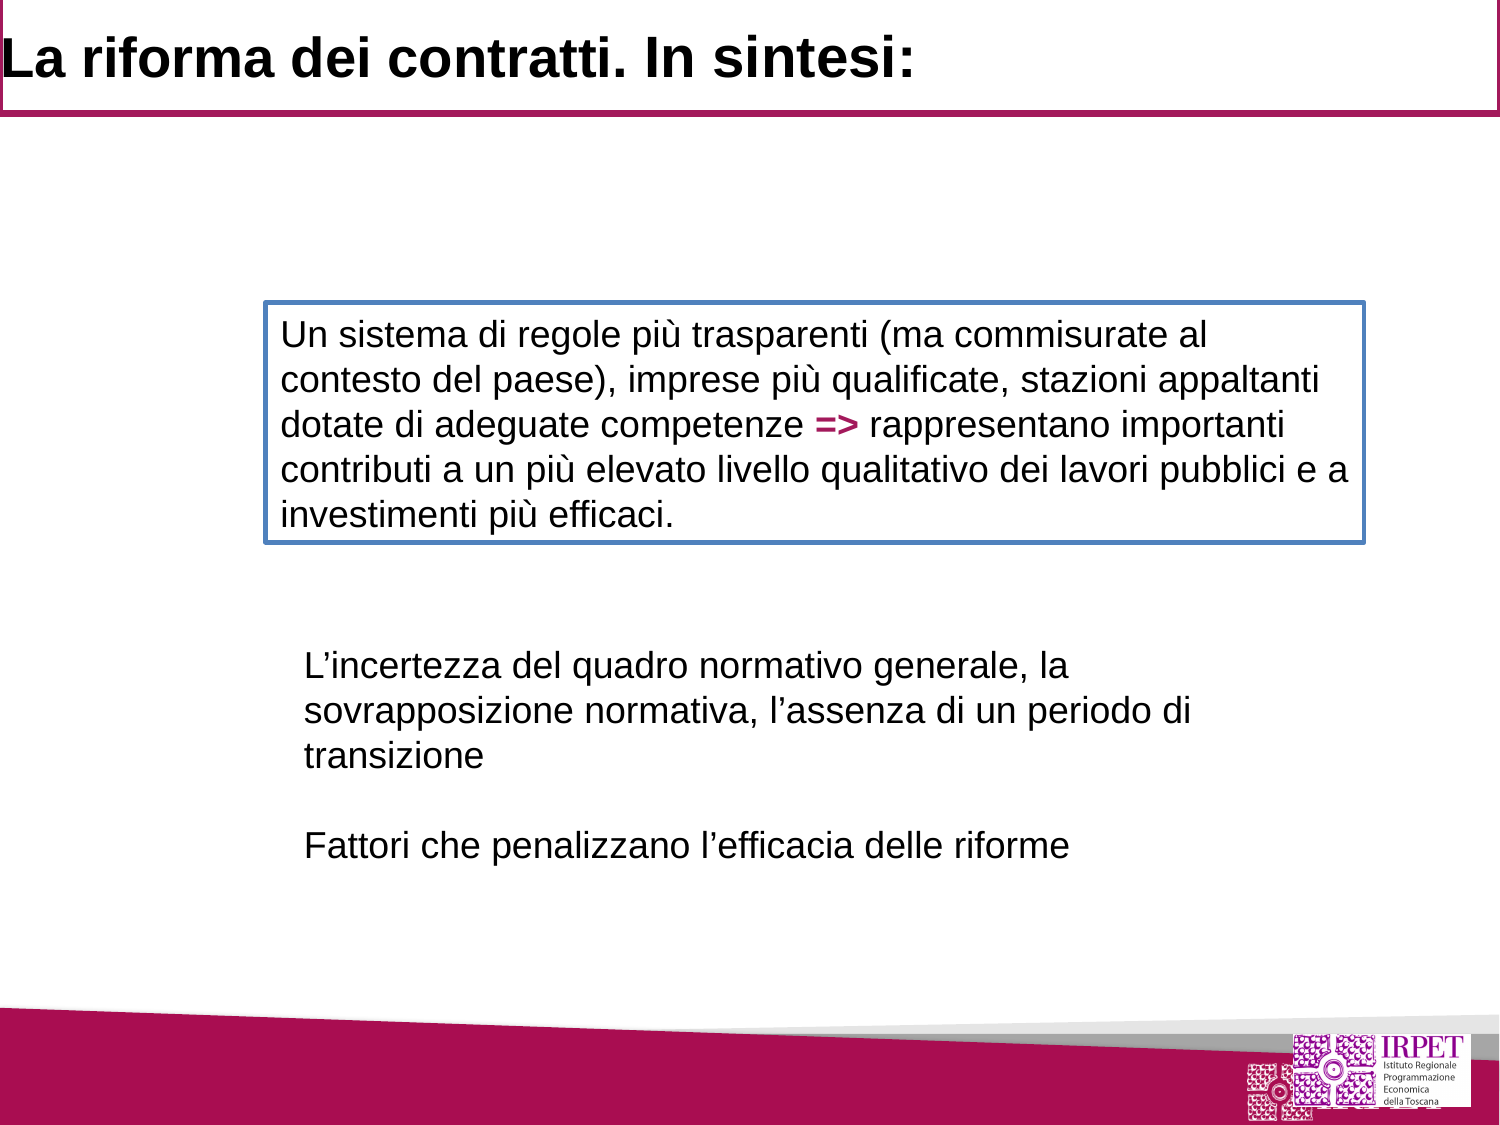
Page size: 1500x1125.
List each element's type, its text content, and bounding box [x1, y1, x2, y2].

text_box L’incertezza del quadro normativo generale, la sovrapposizione normativa, l’assenza di un periodo di transizione Fattori che penalizzano l’efficacia delle riforme [289, 633, 1306, 874]
title La riforma dei contratti. In sintesi: [0, 0, 1500, 114]
text_box Un sistema di regole più trasparenti (ma commisurate al contesto del paese), imprese più qualificate, stazioni appaltanti dotate di adeguate competenze => rappresentano importanti contributi a un più elevato livello qualitativo dei lavori pubblici e a investimenti più efficaci. [265, 302, 1365, 543]
picture [1247, 1034, 1471, 1121]
